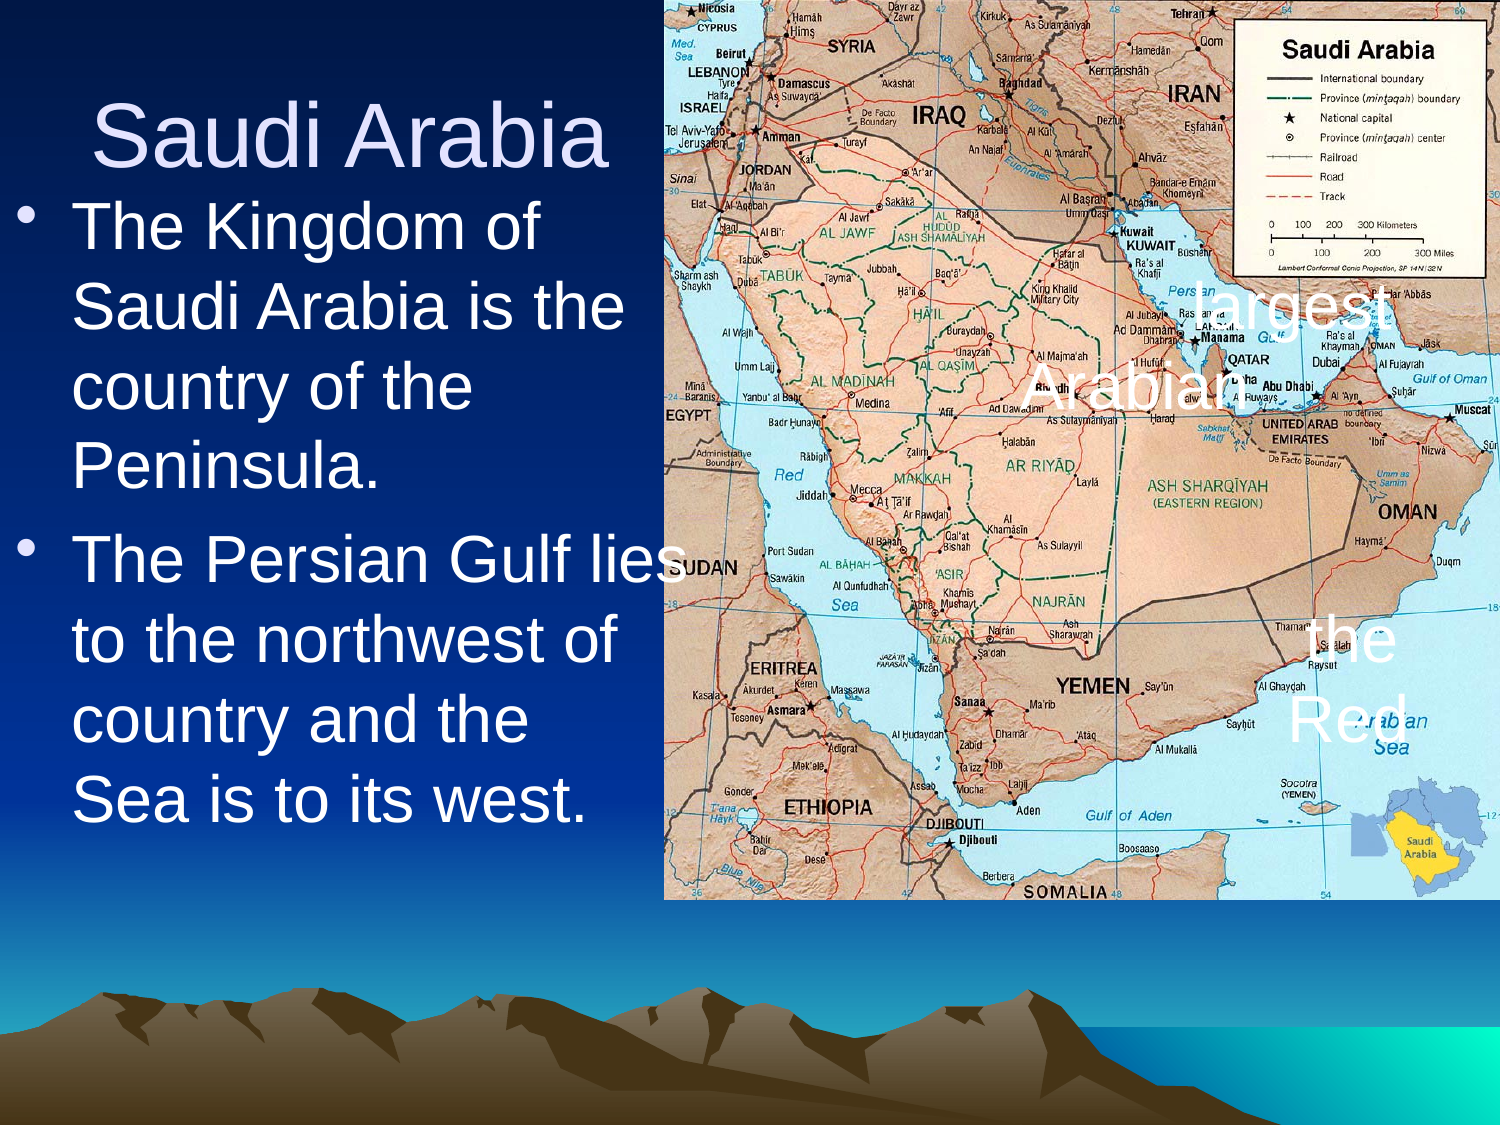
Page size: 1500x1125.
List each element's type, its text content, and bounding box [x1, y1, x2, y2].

title Saudi Arabia [74, 37, 657, 174]
list The Kingdom of Saudi Arabia is the largest country of the Arabian Peninsula. The Persian Gulf lies to the northwest of the country and the Red Sea is to its west. [0, 174, 1500, 913]
picture [664, 0, 1500, 901]
